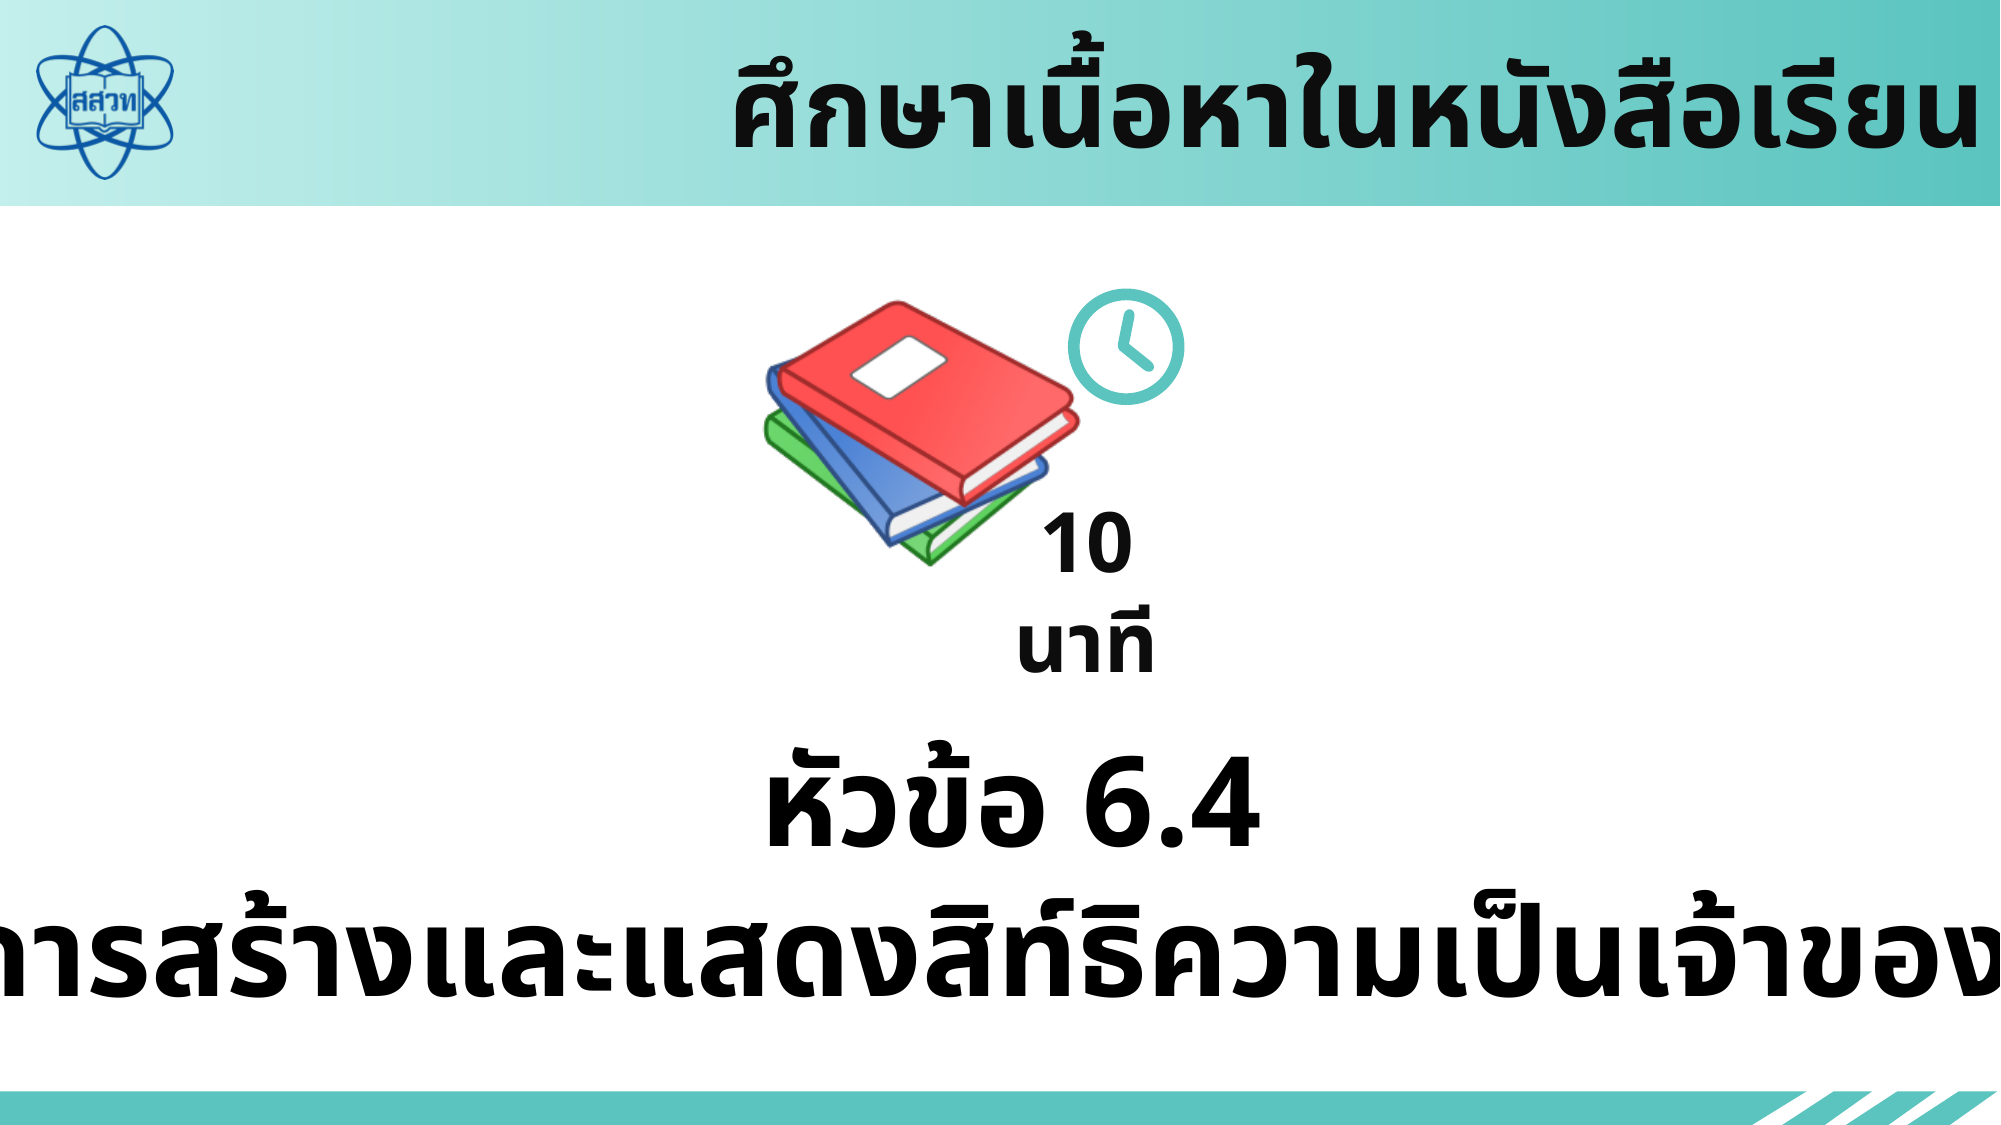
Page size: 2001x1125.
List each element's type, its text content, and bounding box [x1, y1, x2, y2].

picture [36, 25, 174, 180]
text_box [1067, 288, 1185, 406]
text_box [745, 285, 1228, 604]
text_box ศึกษาเนื้อหาในหนังสือเรียน [0, 0, 2000, 206]
text_box หัวข้อ 6.4 เรื่อง การสร้างและแสดงสิท์ธิความเป็นเจ้าของผลงาน [0, 713, 2000, 1029]
